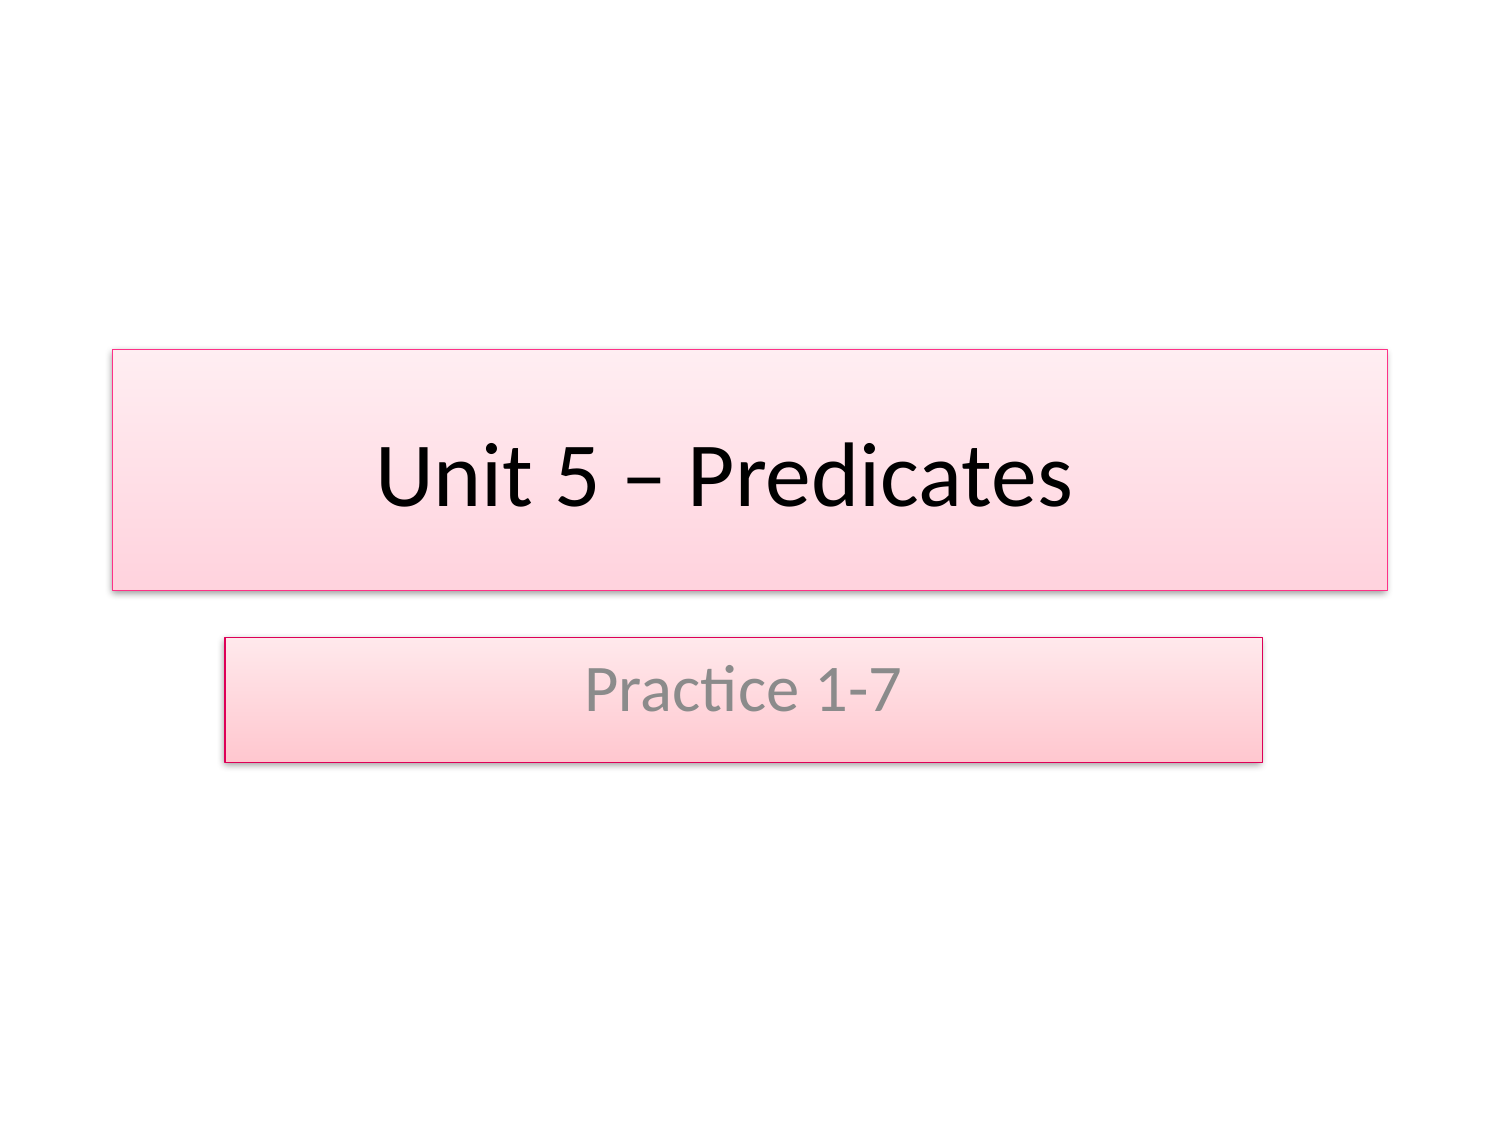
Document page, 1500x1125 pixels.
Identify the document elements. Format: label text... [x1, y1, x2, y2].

subtitle Practice 1-7 [224, 637, 1263, 763]
title Unit 5 – Predicates [112, 349, 1388, 591]
